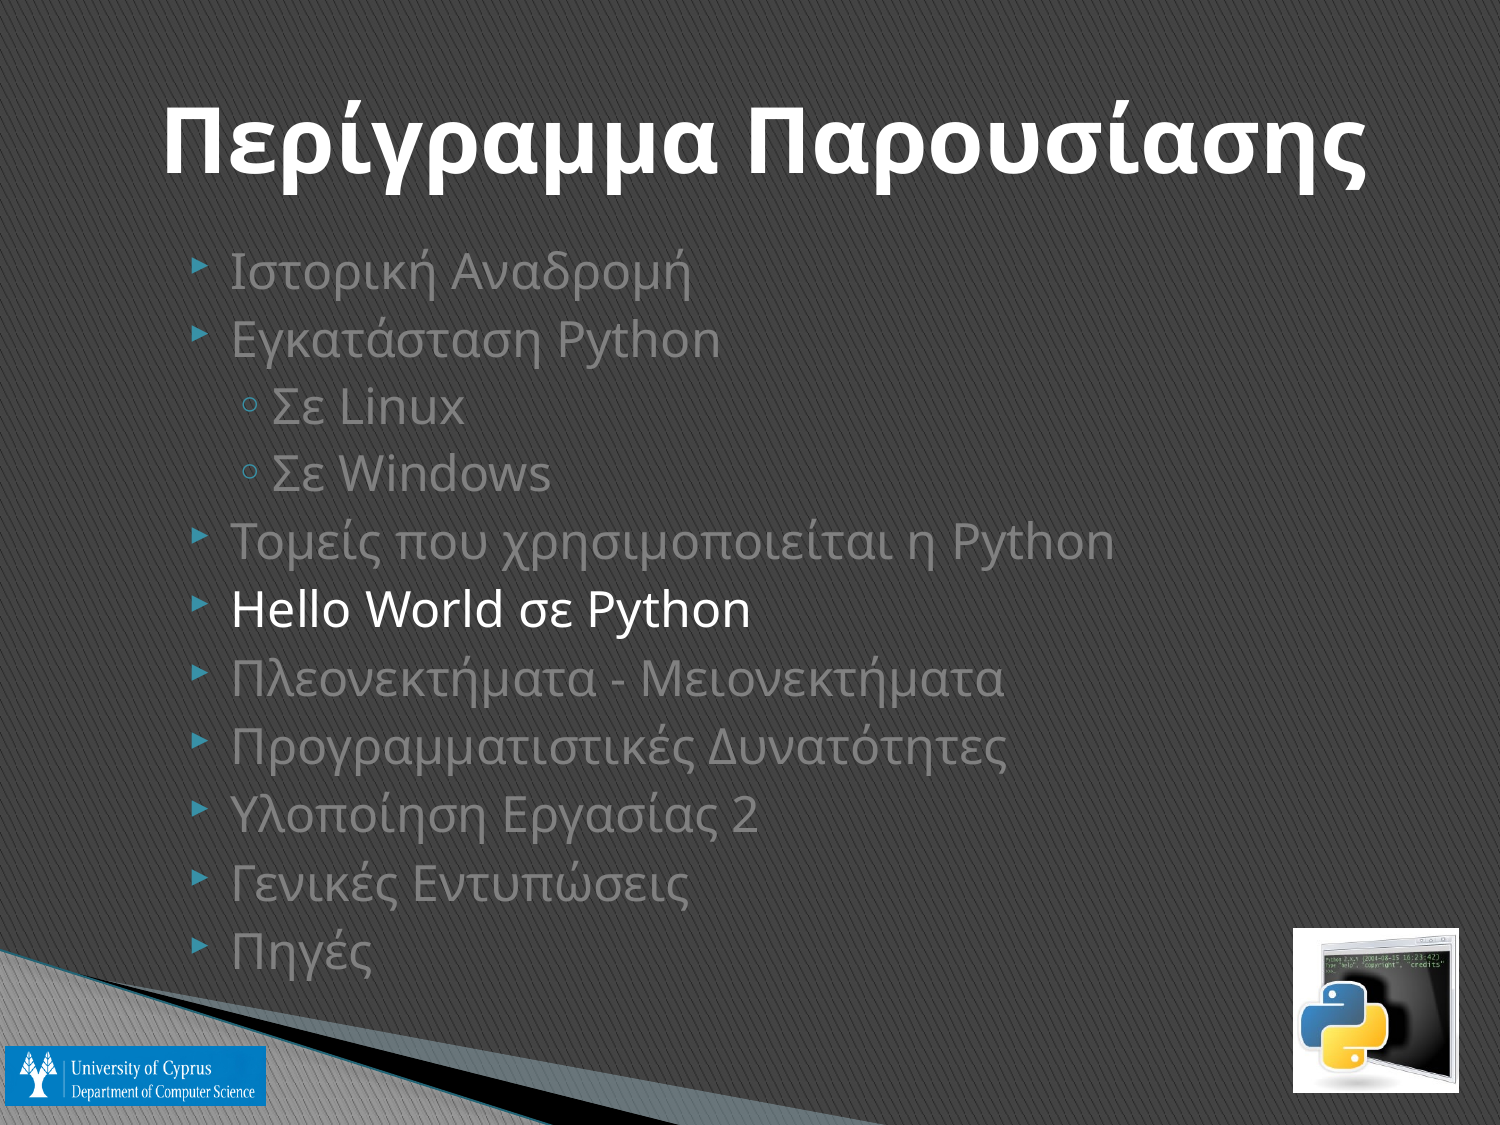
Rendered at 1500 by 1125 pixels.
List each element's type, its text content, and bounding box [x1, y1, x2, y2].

text_box Περίγραμμα Παρουσίασης [88, 42, 1439, 231]
picture [1293, 928, 1459, 1093]
text_box Ιστορική Αναδρομή Εγκατάσταση Python Σε Linux Σε Windows Τομείς που χρησιμοποιείται η Python Hello World σε Python Πλεονεκτήματα - Μειονεκτήματα Προγραμματιστικές Δυνατότητες Υλοποίηση Εργασίας 2 Γενικές Εντυπώσεις Πηγές [155, 231, 1500, 975]
picture [5, 1046, 266, 1107]
